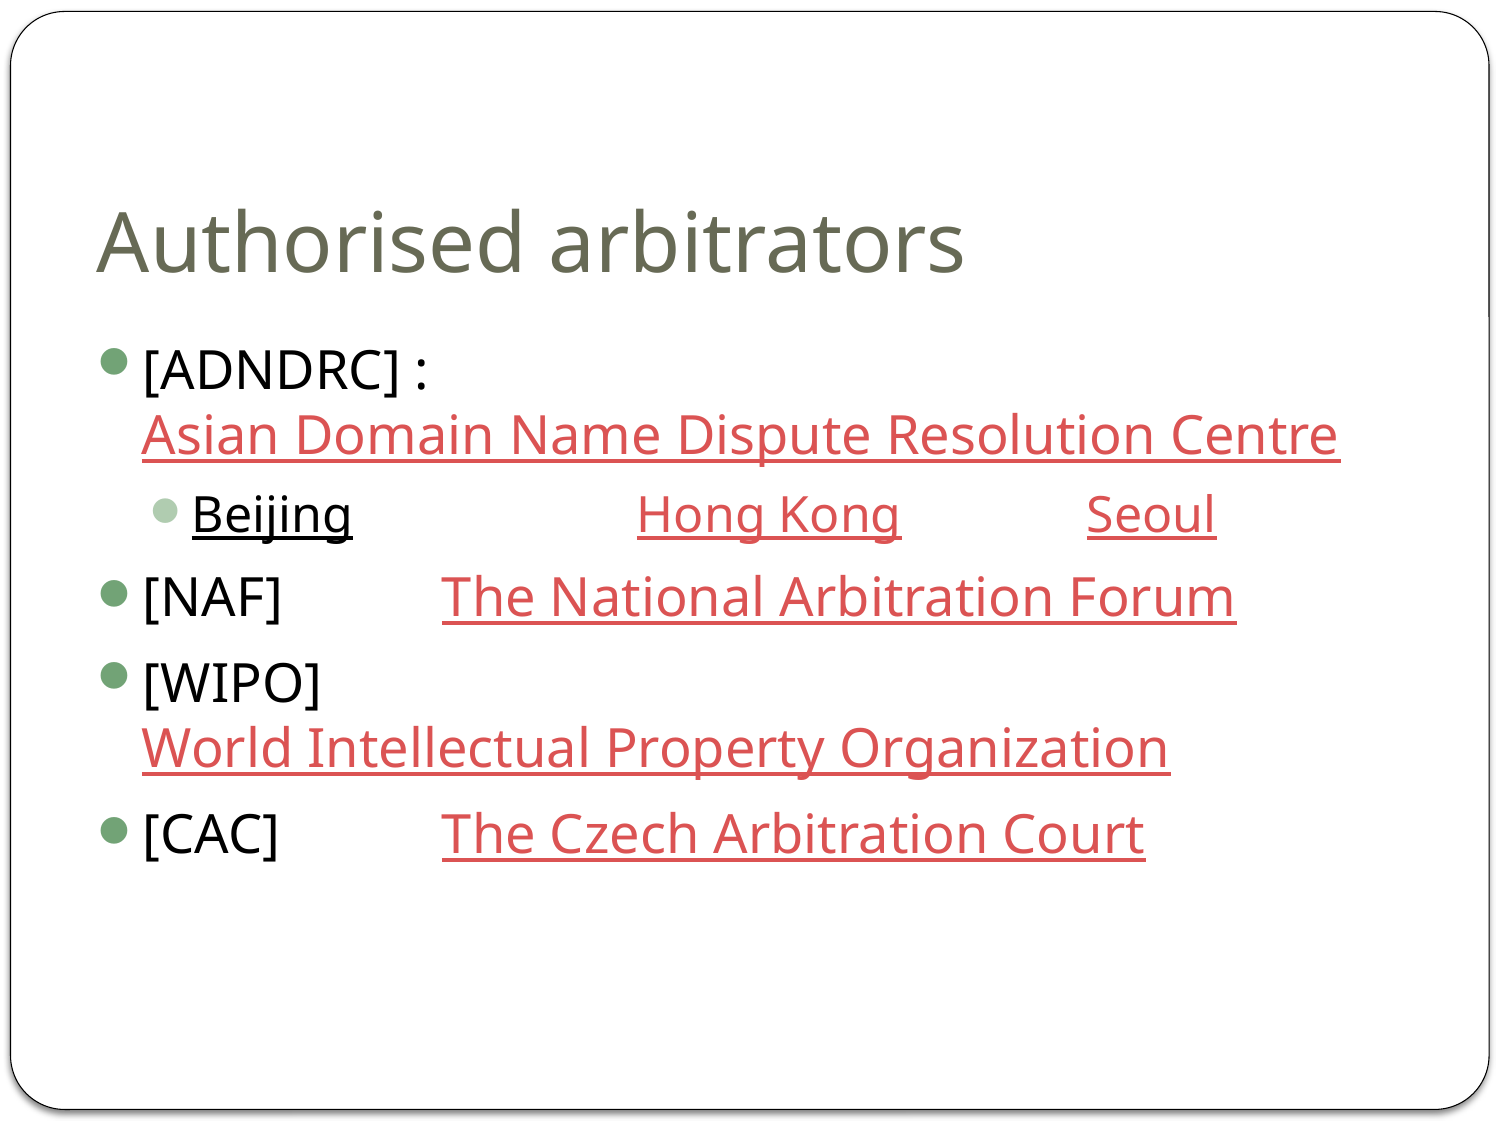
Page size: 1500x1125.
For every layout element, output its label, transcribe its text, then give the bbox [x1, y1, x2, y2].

list [ADNDRC] : Asian Domain Name Dispute Resolution Centre Beijing Hong Kong Seoul [NAF] The National Arbitration Forum [WIPO] World Intellectual Property Organization [CAC] The Czech Arbitration Court [82, 328, 1432, 1038]
title Authorised arbitrators [82, 128, 1432, 304]
